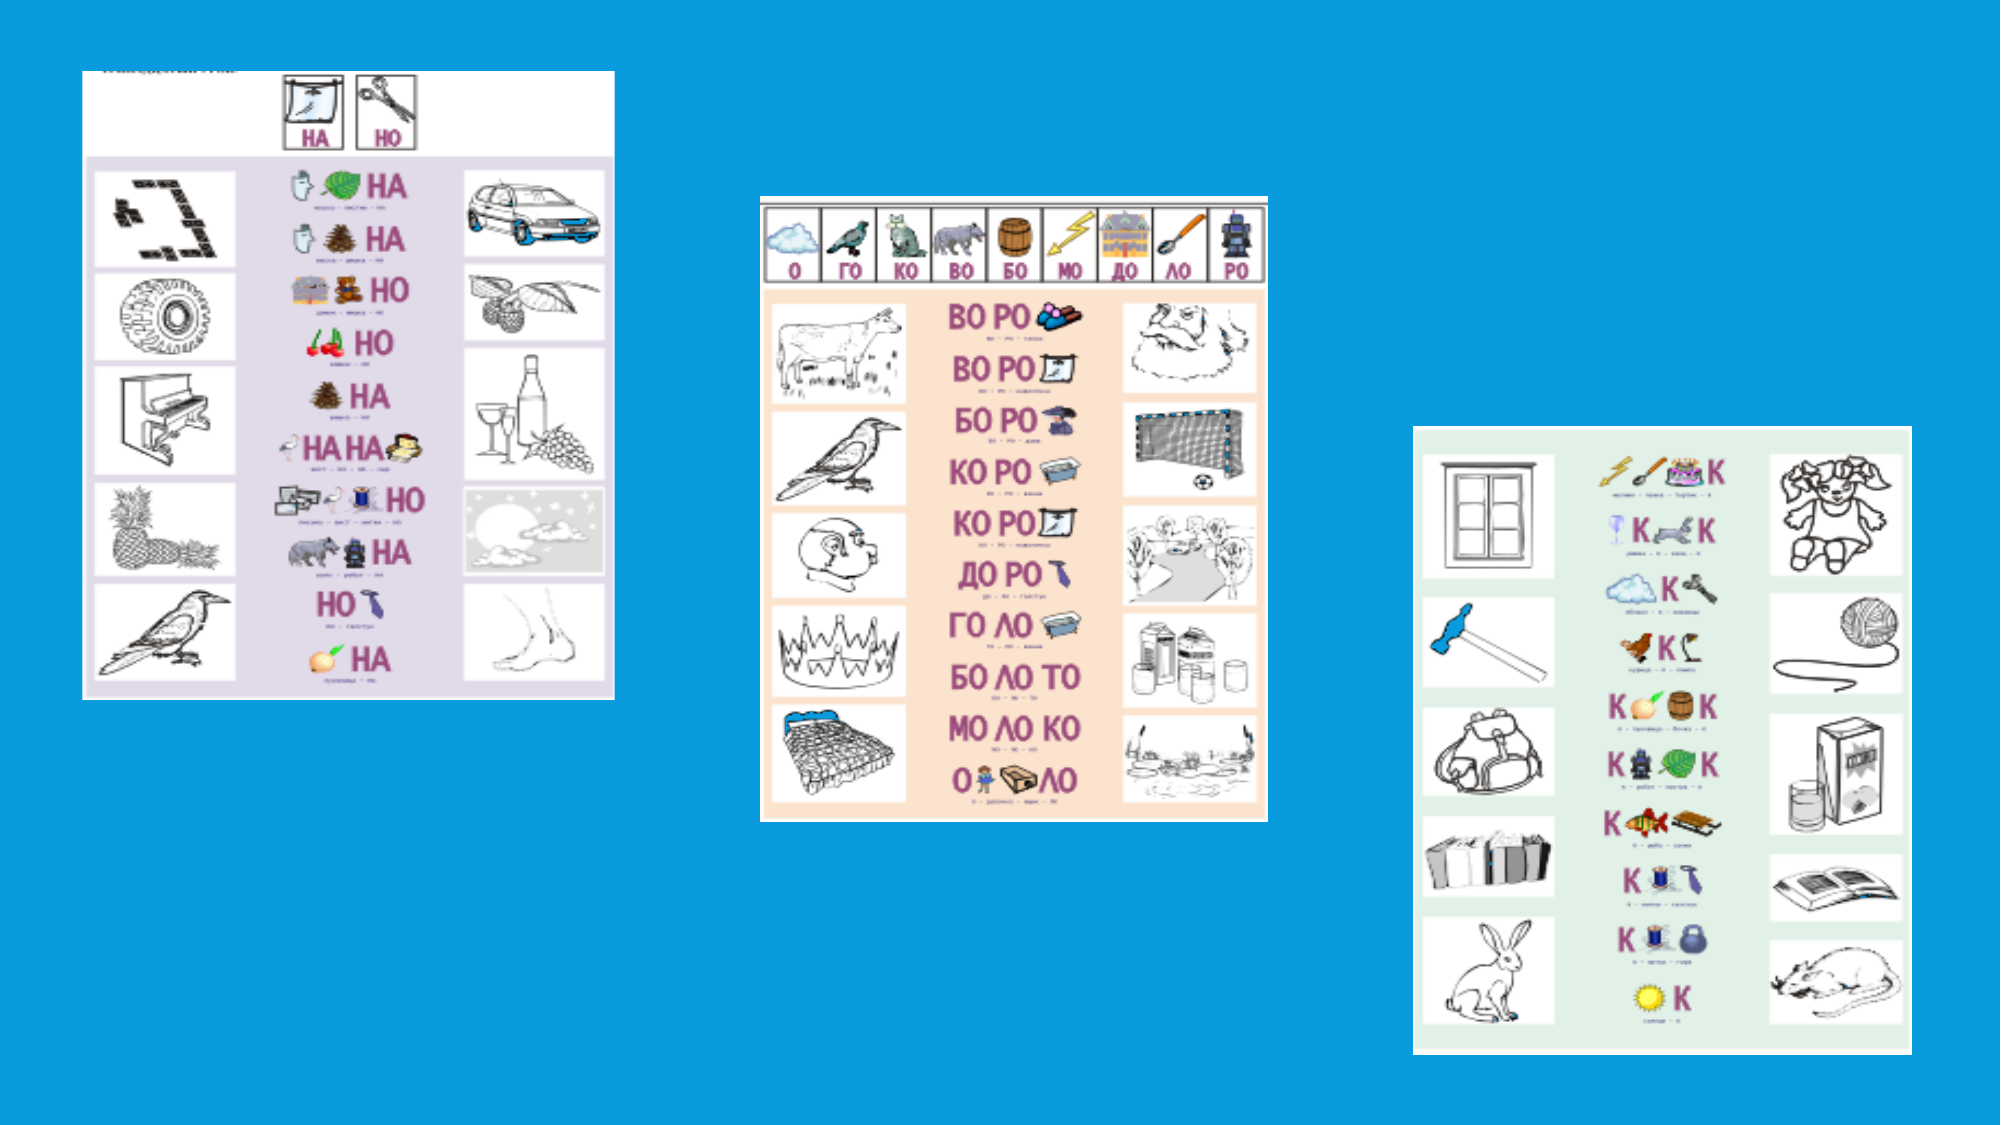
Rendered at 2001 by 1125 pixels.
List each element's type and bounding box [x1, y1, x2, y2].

picture [1414, 427, 1911, 1054]
picture [83, 72, 614, 699]
picture [761, 197, 1267, 821]
